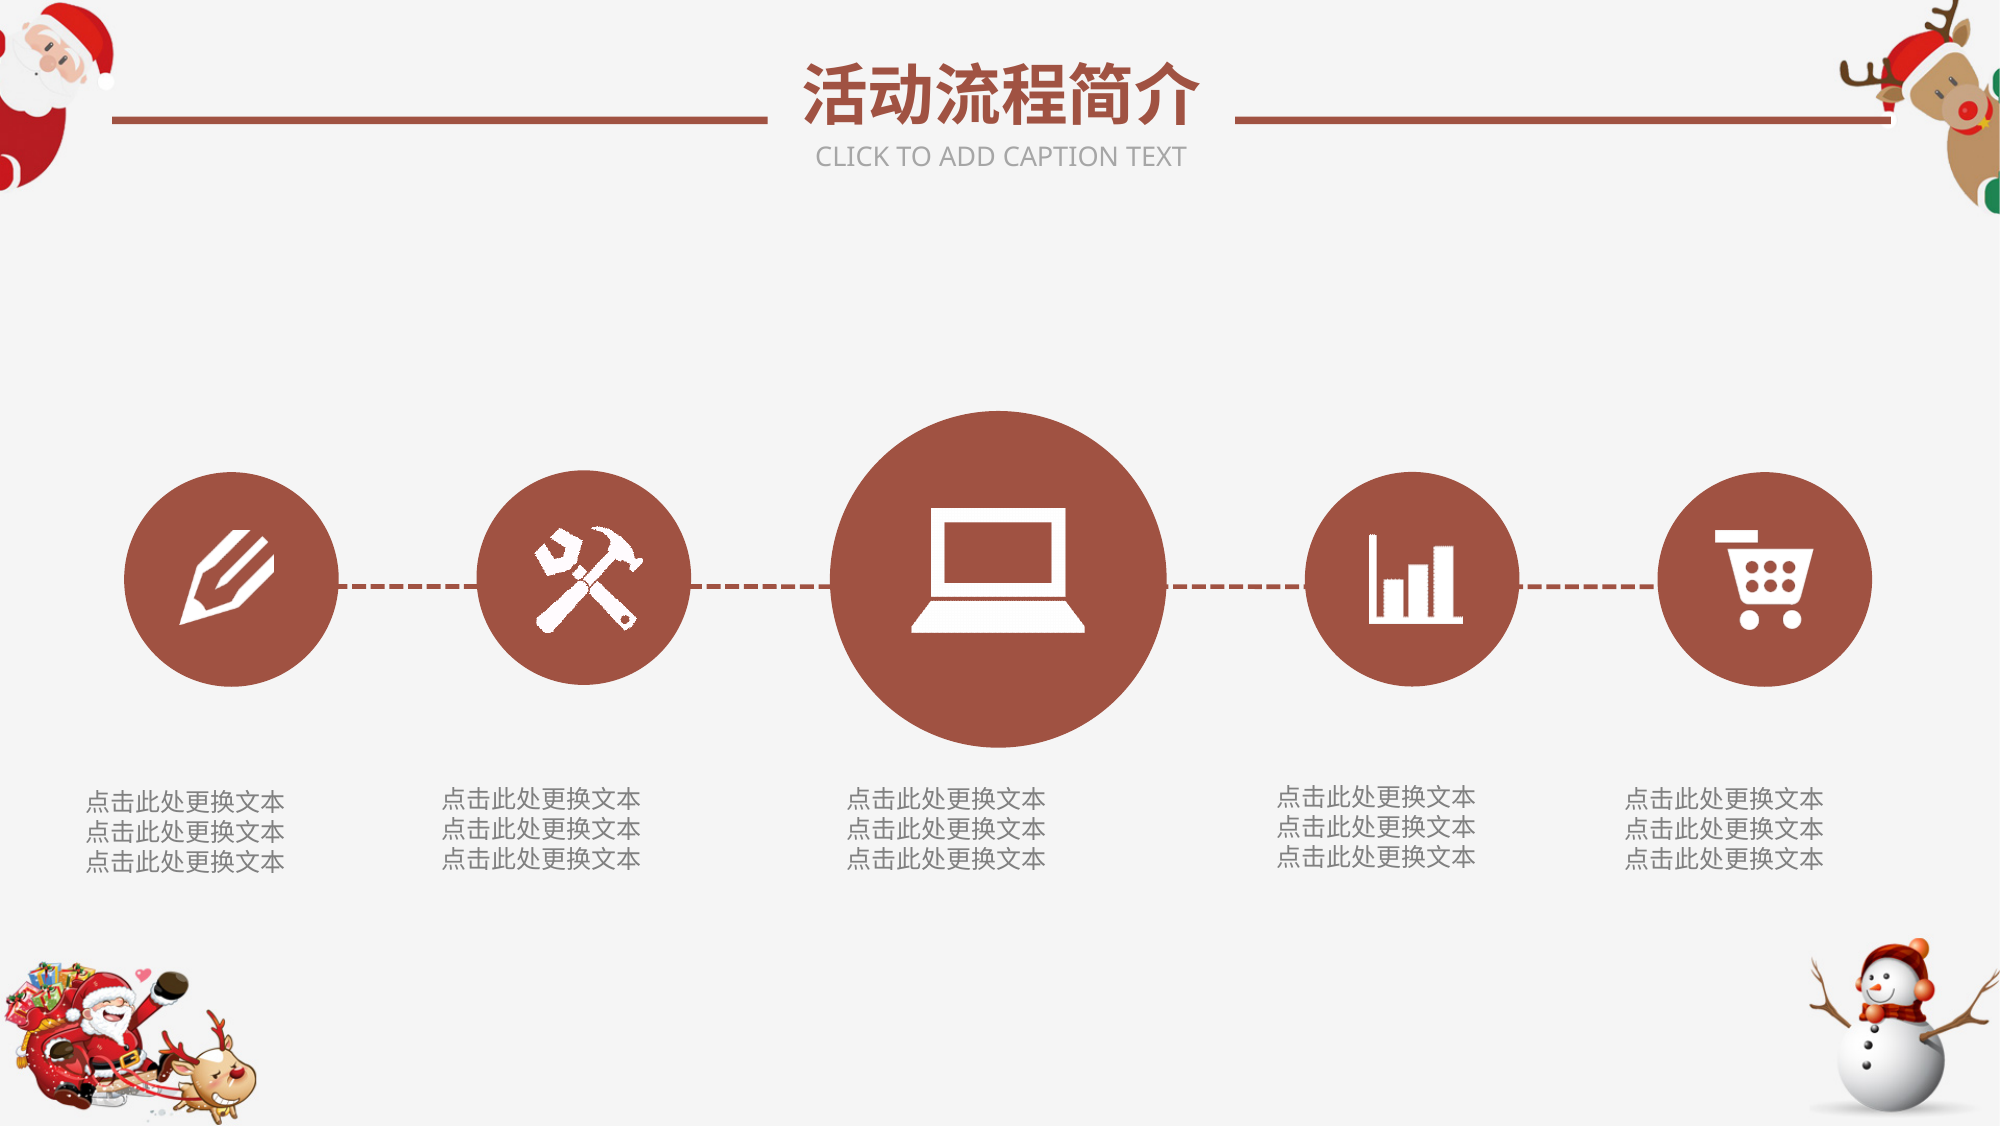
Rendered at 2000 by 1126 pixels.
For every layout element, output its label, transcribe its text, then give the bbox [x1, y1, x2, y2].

text_box [124, 472, 339, 687]
text_box [476, 470, 692, 685]
text_box [1657, 472, 1873, 687]
text_box [1304, 471, 1520, 687]
text_box 点击此处更换文本 点击此处更换文本 点击此处更换文本 [831, 775, 1062, 881]
text_box [829, 410, 1167, 748]
text_box 点击此处更换文本 点击此处更换文本 点击此处更换文本 [426, 776, 657, 881]
text_box 点击此处更换文本 点击此处更换文本 点击此处更换文本 [70, 779, 301, 884]
text_box 点击此处更换文本 点击此处更换文本 点击此处更换文本 [1609, 776, 1840, 881]
picture [0, 0, 2000, 1126]
text_box 点击此处更换文本 点击此处更换文本 点击此处更换文本 [1261, 773, 1492, 879]
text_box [112, 52, 1891, 173]
